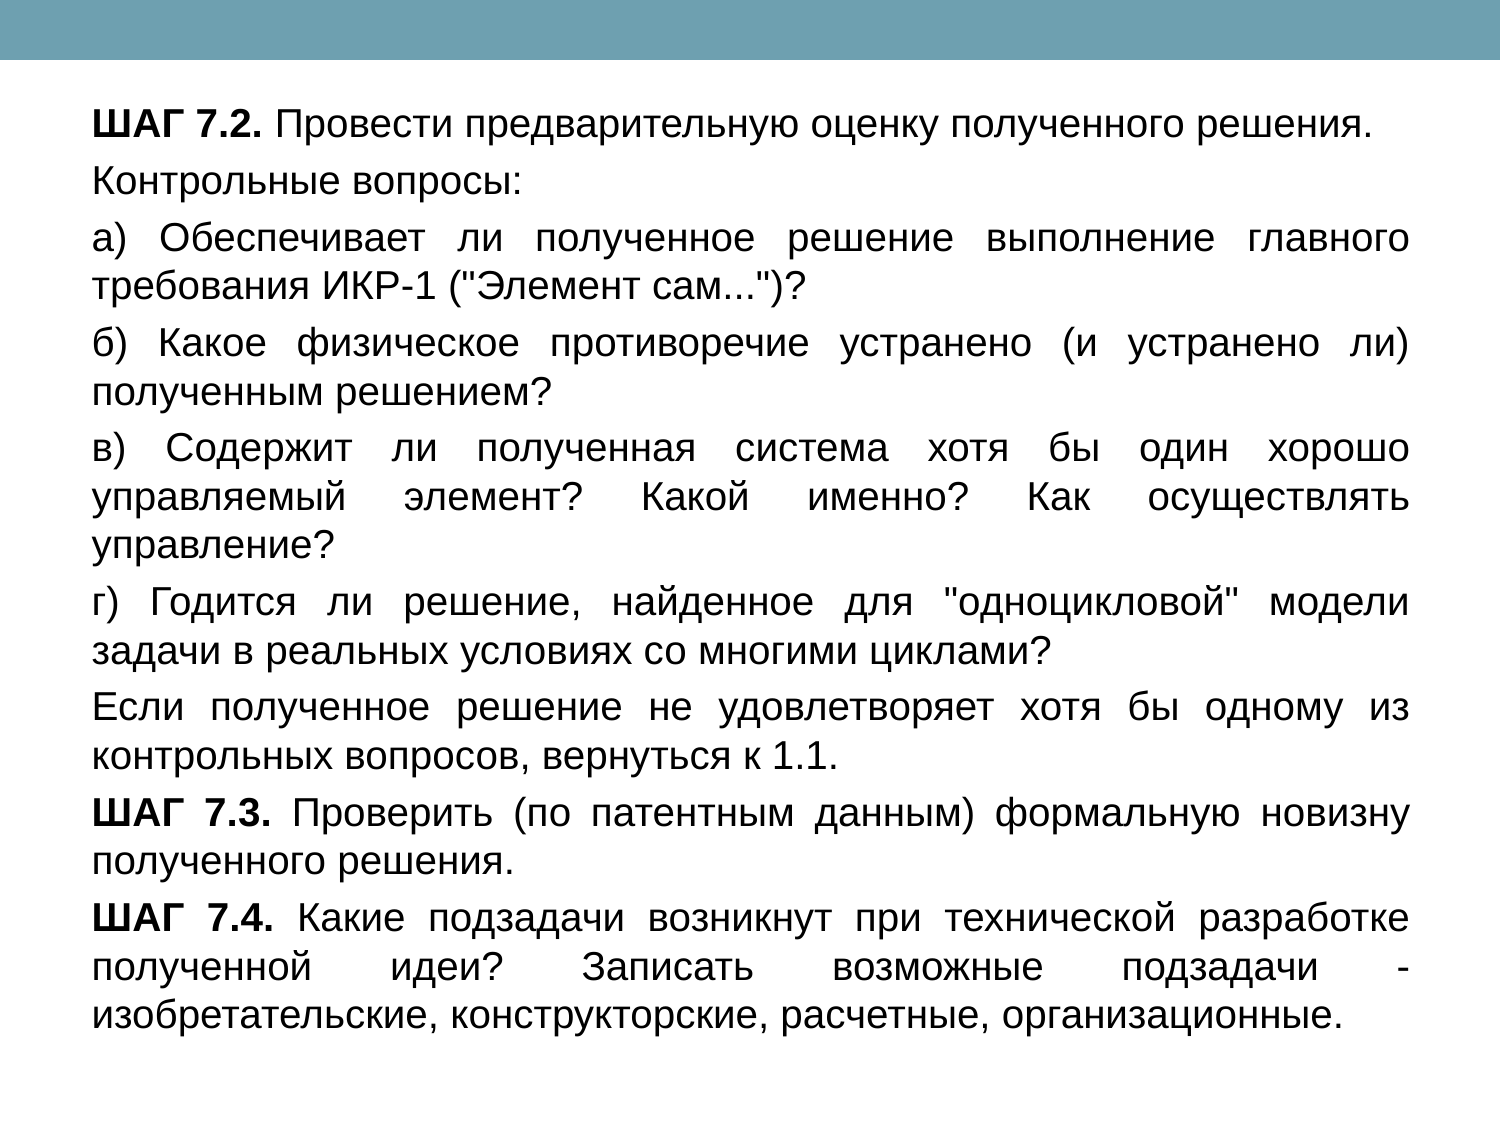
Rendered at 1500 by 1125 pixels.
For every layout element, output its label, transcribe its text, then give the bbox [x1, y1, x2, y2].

list ШАГ 7.2. Провести предварительную оценку полученного решения. Контрольные вопросы: а) Обеспечивает ли полученное решение выполнение главного требования ИКР-1 ("Элемент сам...")? б) Какое физическое противоречие устранено (и устранено ли) полученным решением? в) Содержит ли полученная система хотя бы один хорошо управляемый элемент? Какой именно? Как осуществлять управление? г) Годится ли решение, найденное для "одноцикловой" модели задачи в реальных условиях со многими циклами? Если полученное решение не удовлетворяет хотя бы одному из контрольных вопросов, вернуться к 1.1. ШАГ 7.3. Проверить (по патентным данным) формальную новизну полученного решения. ШАГ 7.4. Какие подзадачи возникнут при технической разработке полученной идеи? Записать возможные подзадачи - изобретательские, конструкторские, расчетные, организационные. [76, 90, 1427, 1068]
